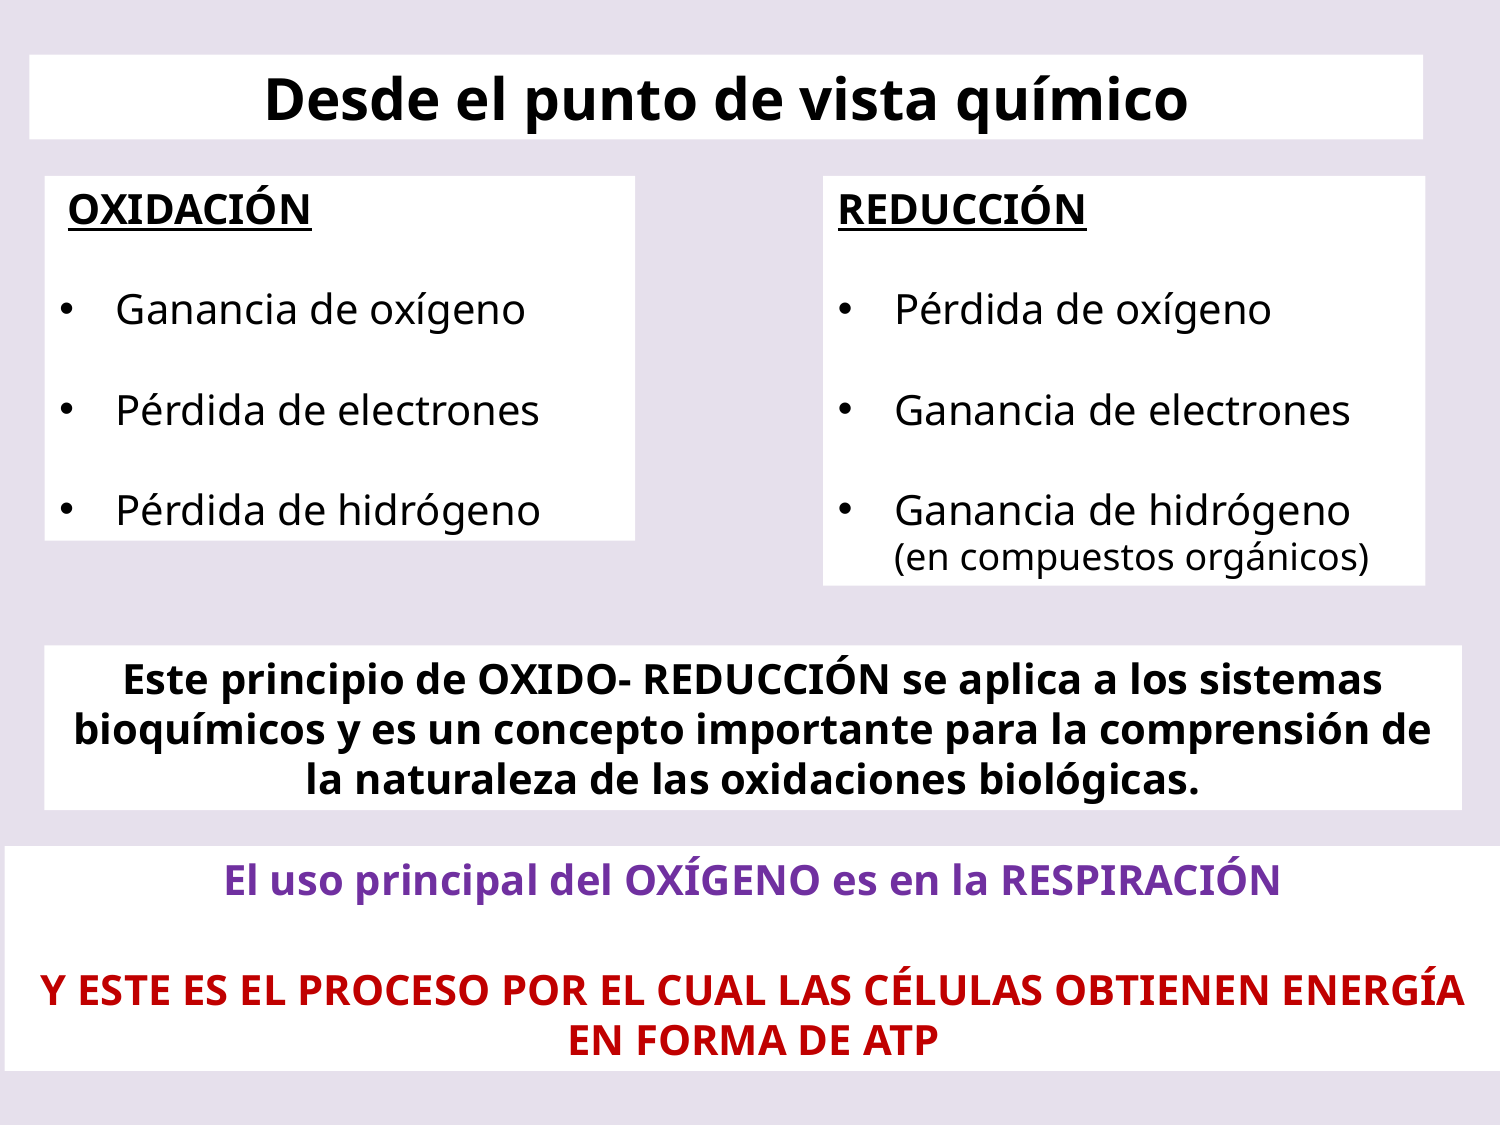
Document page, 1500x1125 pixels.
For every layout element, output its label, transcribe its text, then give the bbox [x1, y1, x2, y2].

text_box OXIDACIÓN Ganancia de oxígeno Pérdida de electrones Pérdida de hidrógeno [44, 175, 636, 541]
text_box Este principio de OXIDO- REDUCCIÓN se aplica a los sistemas bioquímicos y es un concepto importante para la comprensión de la naturaleza de las oxidaciones biológicas. [44, 645, 1462, 811]
text_box REDUCCIÓN Pérdida de oxígeno Ganancia de electrones Ganancia de hidrógeno (en compuestos orgánicos) [823, 175, 1426, 586]
text_box Desde el punto de vista químico [29, 54, 1424, 140]
text_box El uso principal del OXÍGENO es en la RESPIRACIÓN Y ESTE ES EL PROCESO POR EL CUAL LAS CÉLULAS OBTIENEN ENERGÍA EN FORMA DE ATP [4, 846, 1500, 1071]
